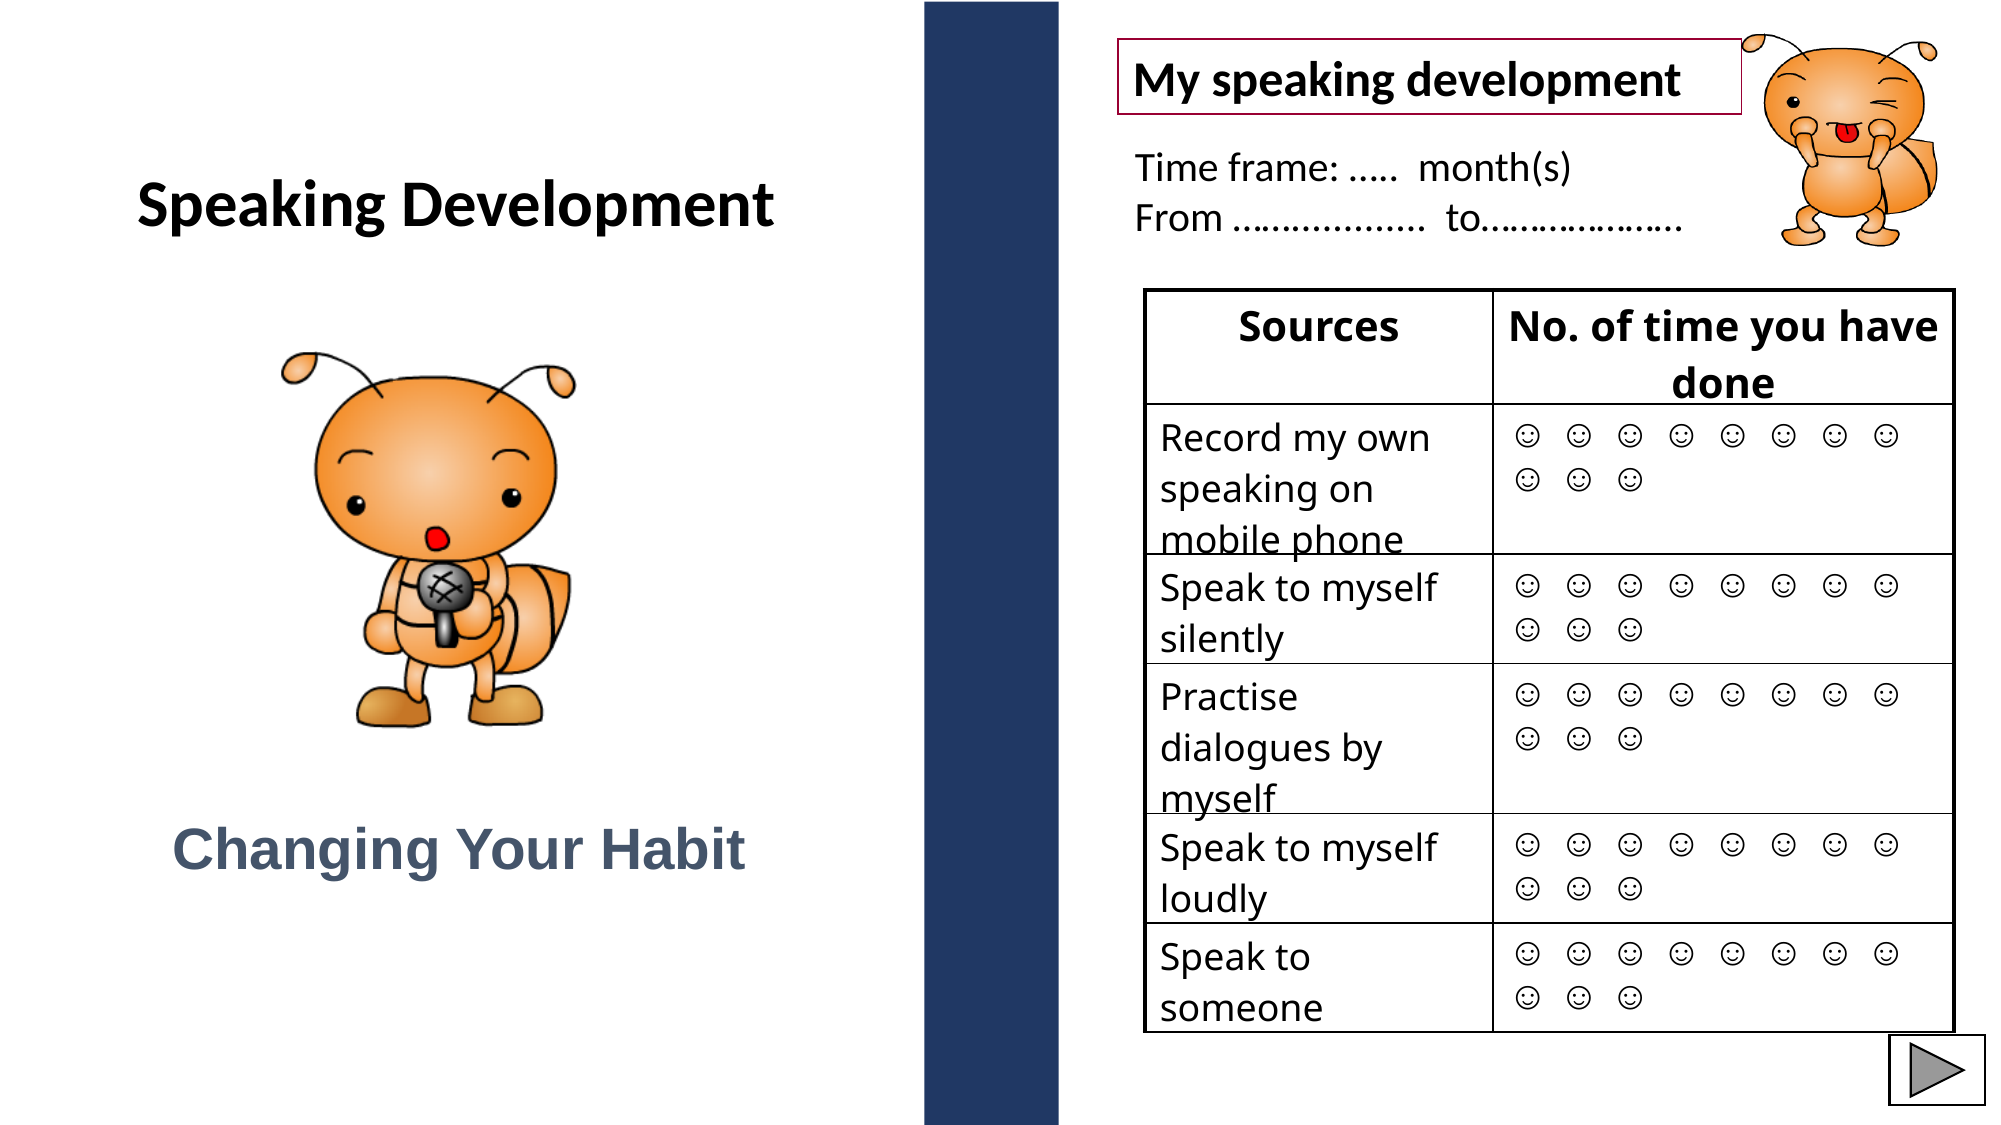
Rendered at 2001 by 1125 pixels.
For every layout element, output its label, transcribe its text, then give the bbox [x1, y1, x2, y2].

table_cell ☺ ☺ ☺ ☺ ☺ ☺ ☺ ☺ ☺ ☺ ☺ [1494, 405, 1952, 553]
picture [280, 351, 577, 731]
table_cell Speak to someone [1147, 924, 1492, 1031]
table_header No. of time you have done [1494, 292, 1952, 403]
table_cell Speak to myself silently [1147, 555, 1492, 663]
table_header Sources [1147, 292, 1492, 403]
table_cell ☺ ☺ ☺ ☺ ☺ ☺ ☺ ☺ ☺ ☺ ☺ [1494, 924, 1952, 1031]
picture [1741, 33, 1938, 254]
text_box Time frame: ….. month(s) From ……............. to………………… [1118, 130, 1741, 248]
table_cell ☺ ☺ ☺ ☺ ☺ ☺ ☺ ☺ ☺ ☺ ☺ [1494, 664, 1952, 813]
table_cell Practise dialogues by myself [1147, 664, 1492, 813]
text_box [923, 1, 1060, 1125]
text_box Speaking Development [94, 151, 819, 248]
text_box Changing Your Habit [77, 839, 858, 960]
text_box My speaking development [1118, 39, 1741, 114]
table_cell ☺ ☺ ☺ ☺ ☺ ☺ ☺ ☺ ☺ ☺ ☺ [1494, 814, 1952, 922]
table_cell ☺ ☺ ☺ ☺ ☺ ☺ ☺ ☺ ☺ ☺ ☺ [1494, 555, 1952, 663]
table_cell Speak to myself loudly [1147, 814, 1492, 922]
table_cell Record my own speaking on mobile phone [1147, 405, 1492, 553]
text_box [1888, 1034, 1986, 1106]
